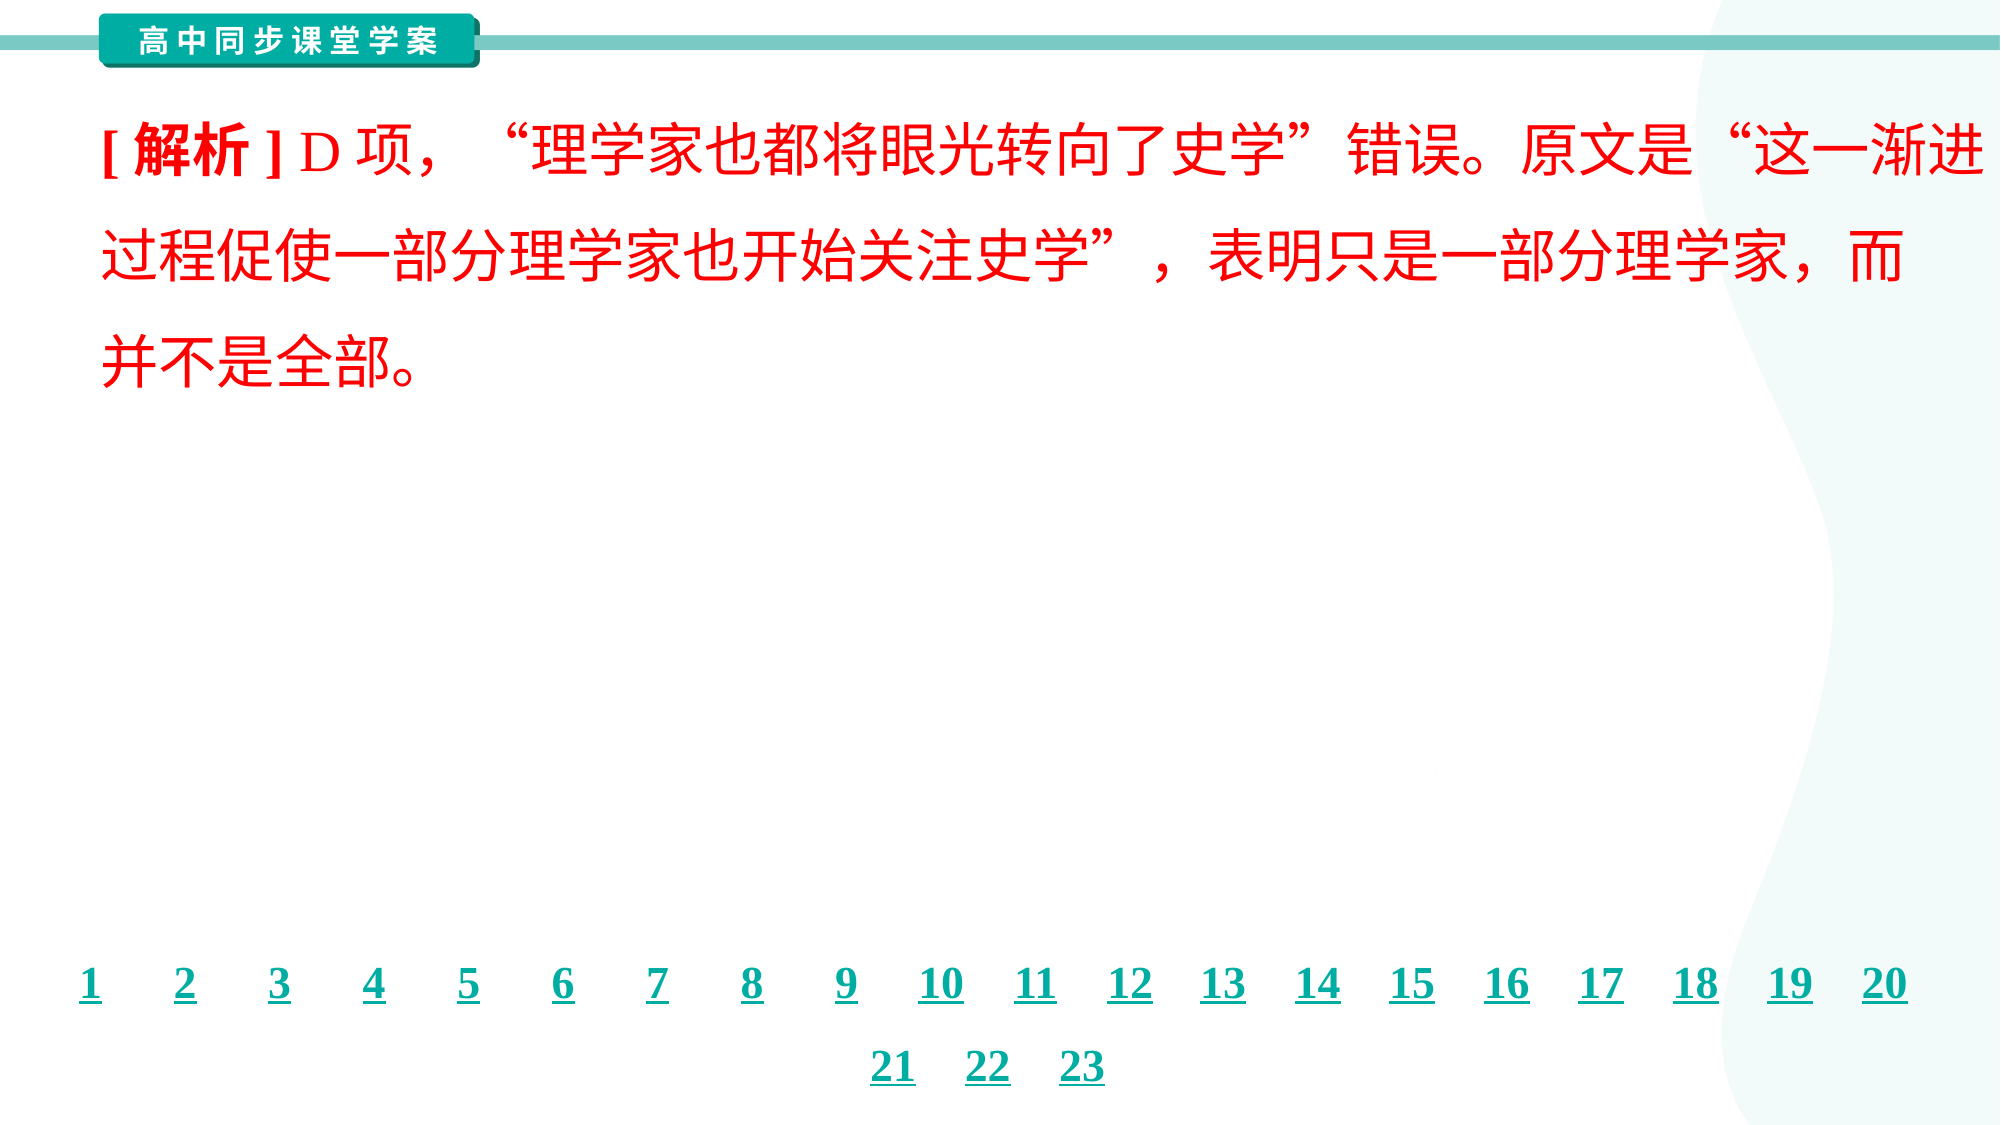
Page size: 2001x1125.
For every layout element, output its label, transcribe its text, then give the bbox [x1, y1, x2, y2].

picture [0, 0, 2000, 1125]
text_box [解析] D项，“理学家也都将眼光转向了史学”错误。原文是“这一渐进 过程促使一部分理学家也开始关注史学”，表明只是一部分理学家，而 并不是全部。 [100, 76, 1899, 396]
